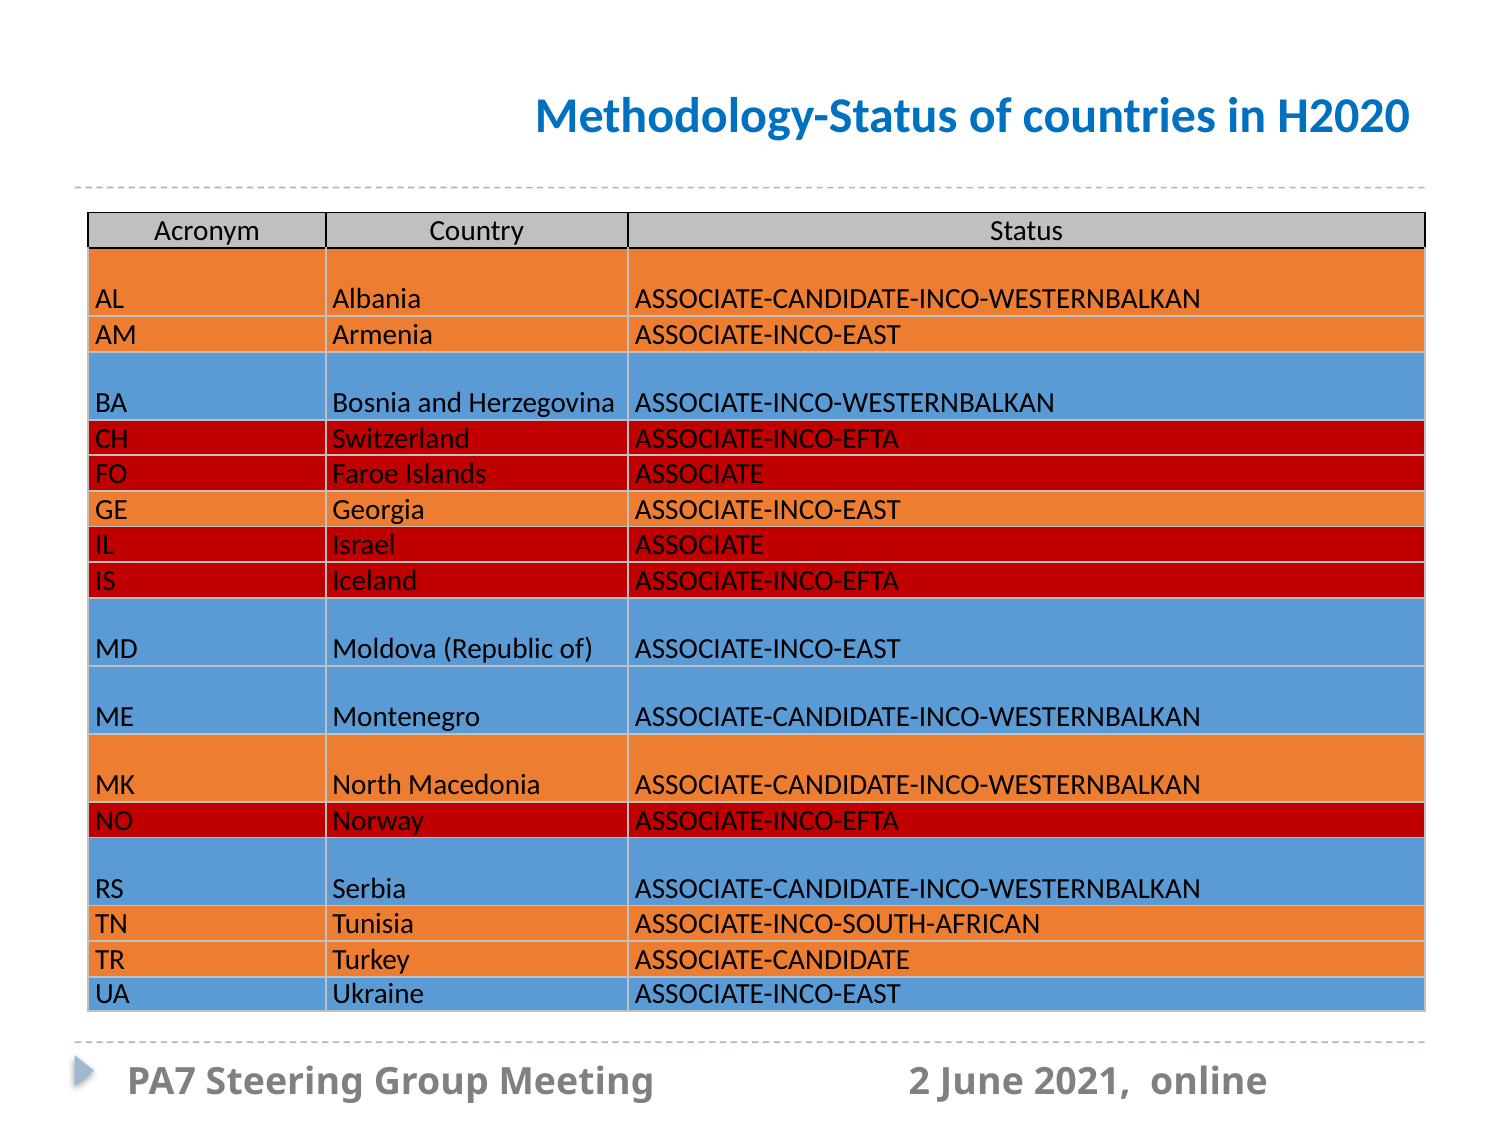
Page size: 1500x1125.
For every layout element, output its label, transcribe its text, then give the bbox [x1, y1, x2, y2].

table_cell GE [89, 492, 325, 526]
table_cell ASSOCIATE [629, 456, 1424, 490]
table_cell Albania [327, 249, 627, 315]
table_cell Norway [327, 803, 627, 837]
table_cell ASSOCIATE-INCO-EFTA [629, 421, 1424, 454]
table_cell TN [89, 906, 325, 940]
table_cell Moldova (Republic of) [327, 599, 627, 665]
table_cell Israel [327, 527, 627, 561]
table_cell ASSOCIATE-INCO-EFTA [629, 563, 1424, 597]
table_cell Turkey [327, 942, 627, 976]
table_cell North Macedonia [327, 735, 627, 801]
table_cell ASSOCIATE-CANDIDATE-INCO-WESTERNBALKAN [629, 667, 1424, 733]
table_cell AM [89, 317, 325, 351]
table_cell MD [89, 599, 325, 665]
table_cell Switzerland [327, 421, 627, 454]
table_cell ASSOCIATE-INCO-EAST [629, 599, 1424, 665]
table_cell UA [89, 978, 325, 1010]
table_header Status [629, 213, 1424, 247]
table_cell ASSOCIATE-CANDIDATE-INCO-WESTERNBALKAN [629, 838, 1424, 905]
table_cell Tunisia [327, 906, 627, 940]
table_cell Ukraine [327, 978, 627, 1010]
table_cell IS [89, 563, 325, 597]
table_cell FO [89, 456, 325, 490]
table_cell Bosnia and Herzegovina [327, 353, 627, 419]
table_cell ASSOCIATE-INCO-EAST [629, 317, 1424, 351]
table_cell ASSOCIATE [629, 527, 1424, 561]
table_cell NO [89, 803, 325, 837]
text_box PA7 Steering Group Meeting 2 June 2021, online [112, 1049, 1471, 1109]
table_cell CH [89, 421, 325, 454]
table_cell Montenegro [327, 667, 627, 733]
table_cell Iceland [327, 563, 627, 597]
table_cell ASSOCIATE-INCO-EAST [629, 492, 1424, 526]
table_cell MK [89, 735, 325, 801]
table_cell IL [89, 527, 325, 561]
table_cell Armenia [327, 317, 627, 351]
table_cell ASSOCIATE-INCO-WESTERNBALKAN [629, 353, 1424, 419]
table_cell ASSOCIATE-CANDIDATE [629, 942, 1424, 976]
table_cell Serbia [327, 838, 627, 905]
table_cell Faroe Islands [327, 456, 627, 490]
table_cell ASSOCIATE-INCO-EAST [629, 978, 1424, 1010]
table_cell Georgia [327, 492, 627, 526]
table_header Country [327, 213, 627, 247]
table_cell AL [89, 249, 325, 315]
table_cell TR [89, 942, 325, 976]
table_cell BA [89, 353, 325, 419]
table_cell ASSOCIATE-CANDIDATE-INCO-WESTERNBALKAN [629, 735, 1424, 801]
table_cell ME [89, 667, 325, 733]
table_cell ASSOCIATE-INCO-EFTA [629, 803, 1424, 837]
table_cell ASSOCIATE-CANDIDATE-INCO-WESTERNBALKAN [629, 249, 1424, 315]
table_cell ASSOCIATE-INCO-SOUTH-AFRICAN [629, 906, 1424, 940]
table_cell RS [89, 838, 325, 905]
title Methodology-Status of countries in H2020 [75, 37, 1425, 188]
table_header Acronym [89, 213, 325, 247]
